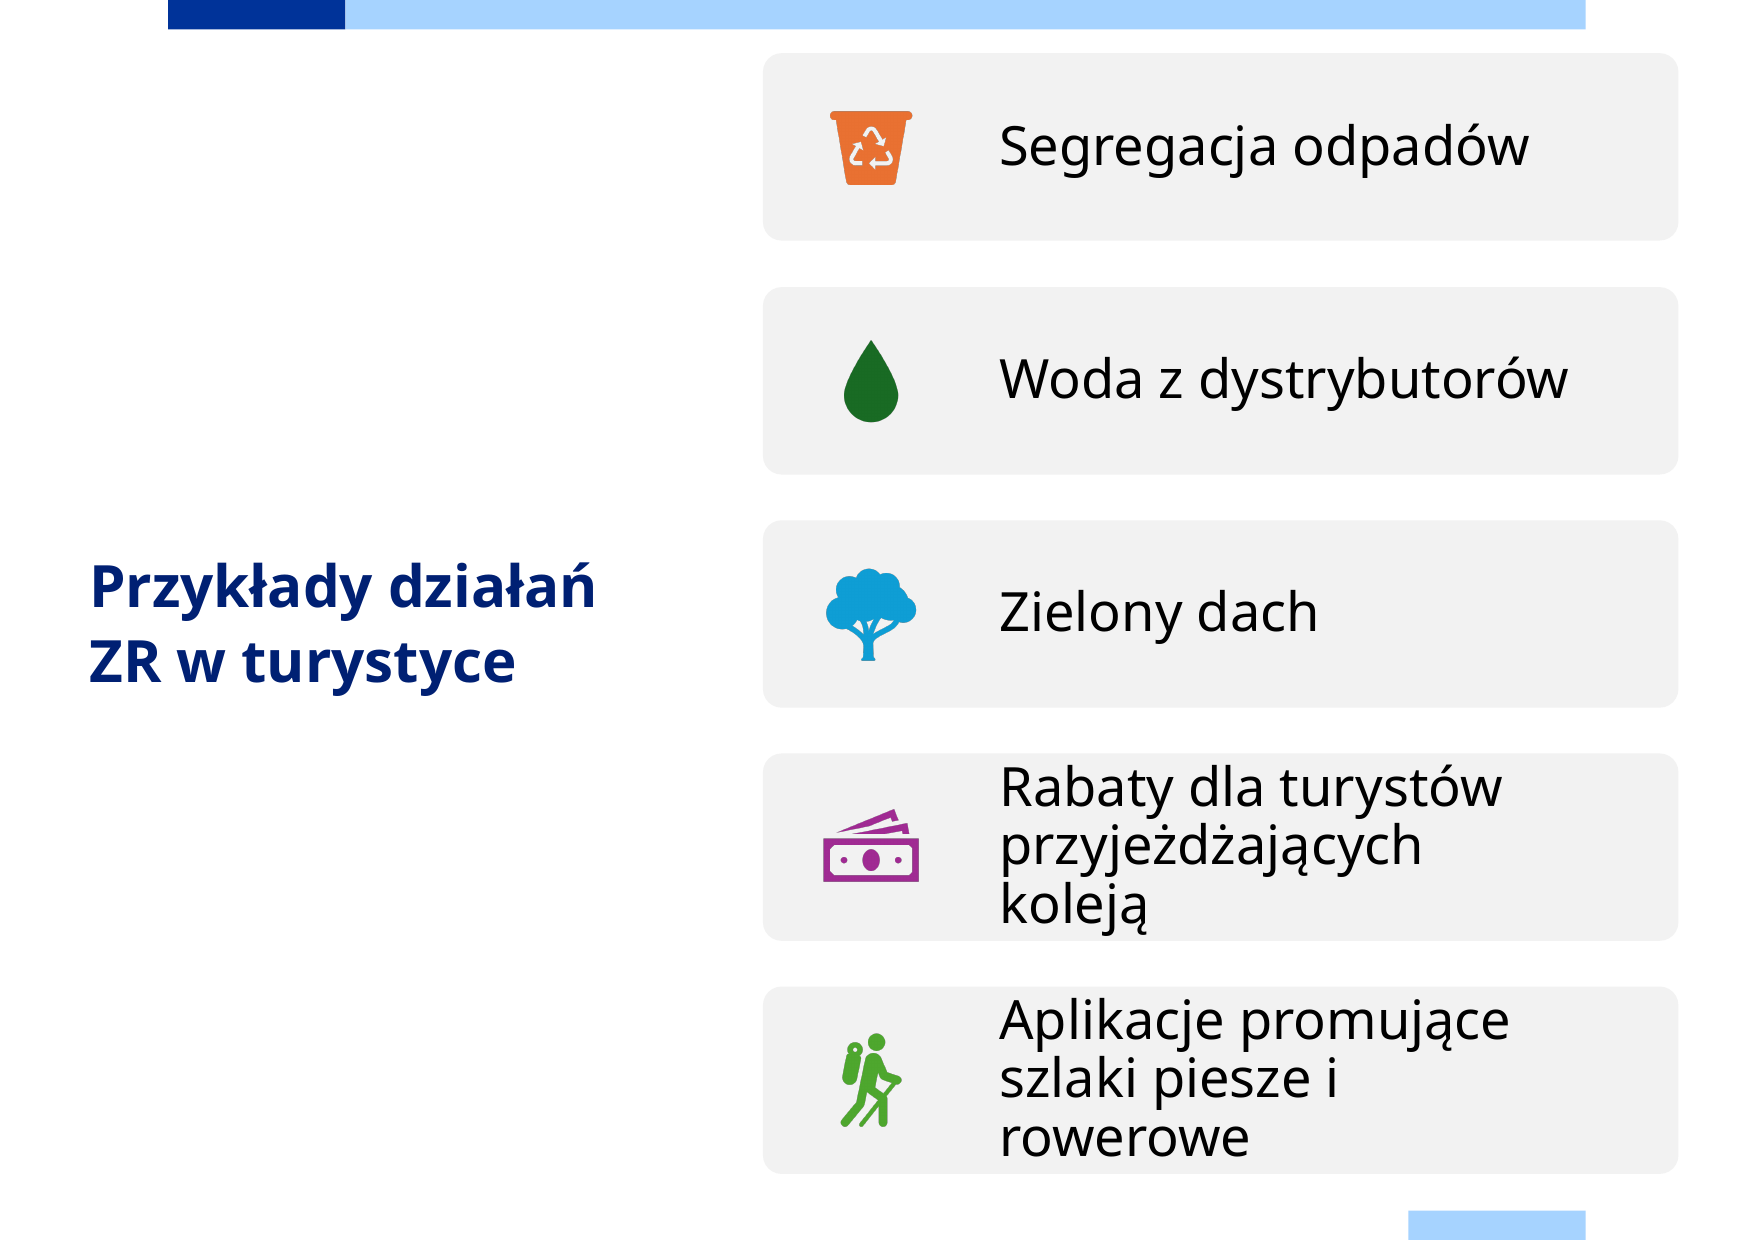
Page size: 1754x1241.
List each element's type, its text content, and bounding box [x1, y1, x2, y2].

title Przykłady działań ZR w turystyce [89, 293, 608, 945]
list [762, 52, 1679, 1176]
